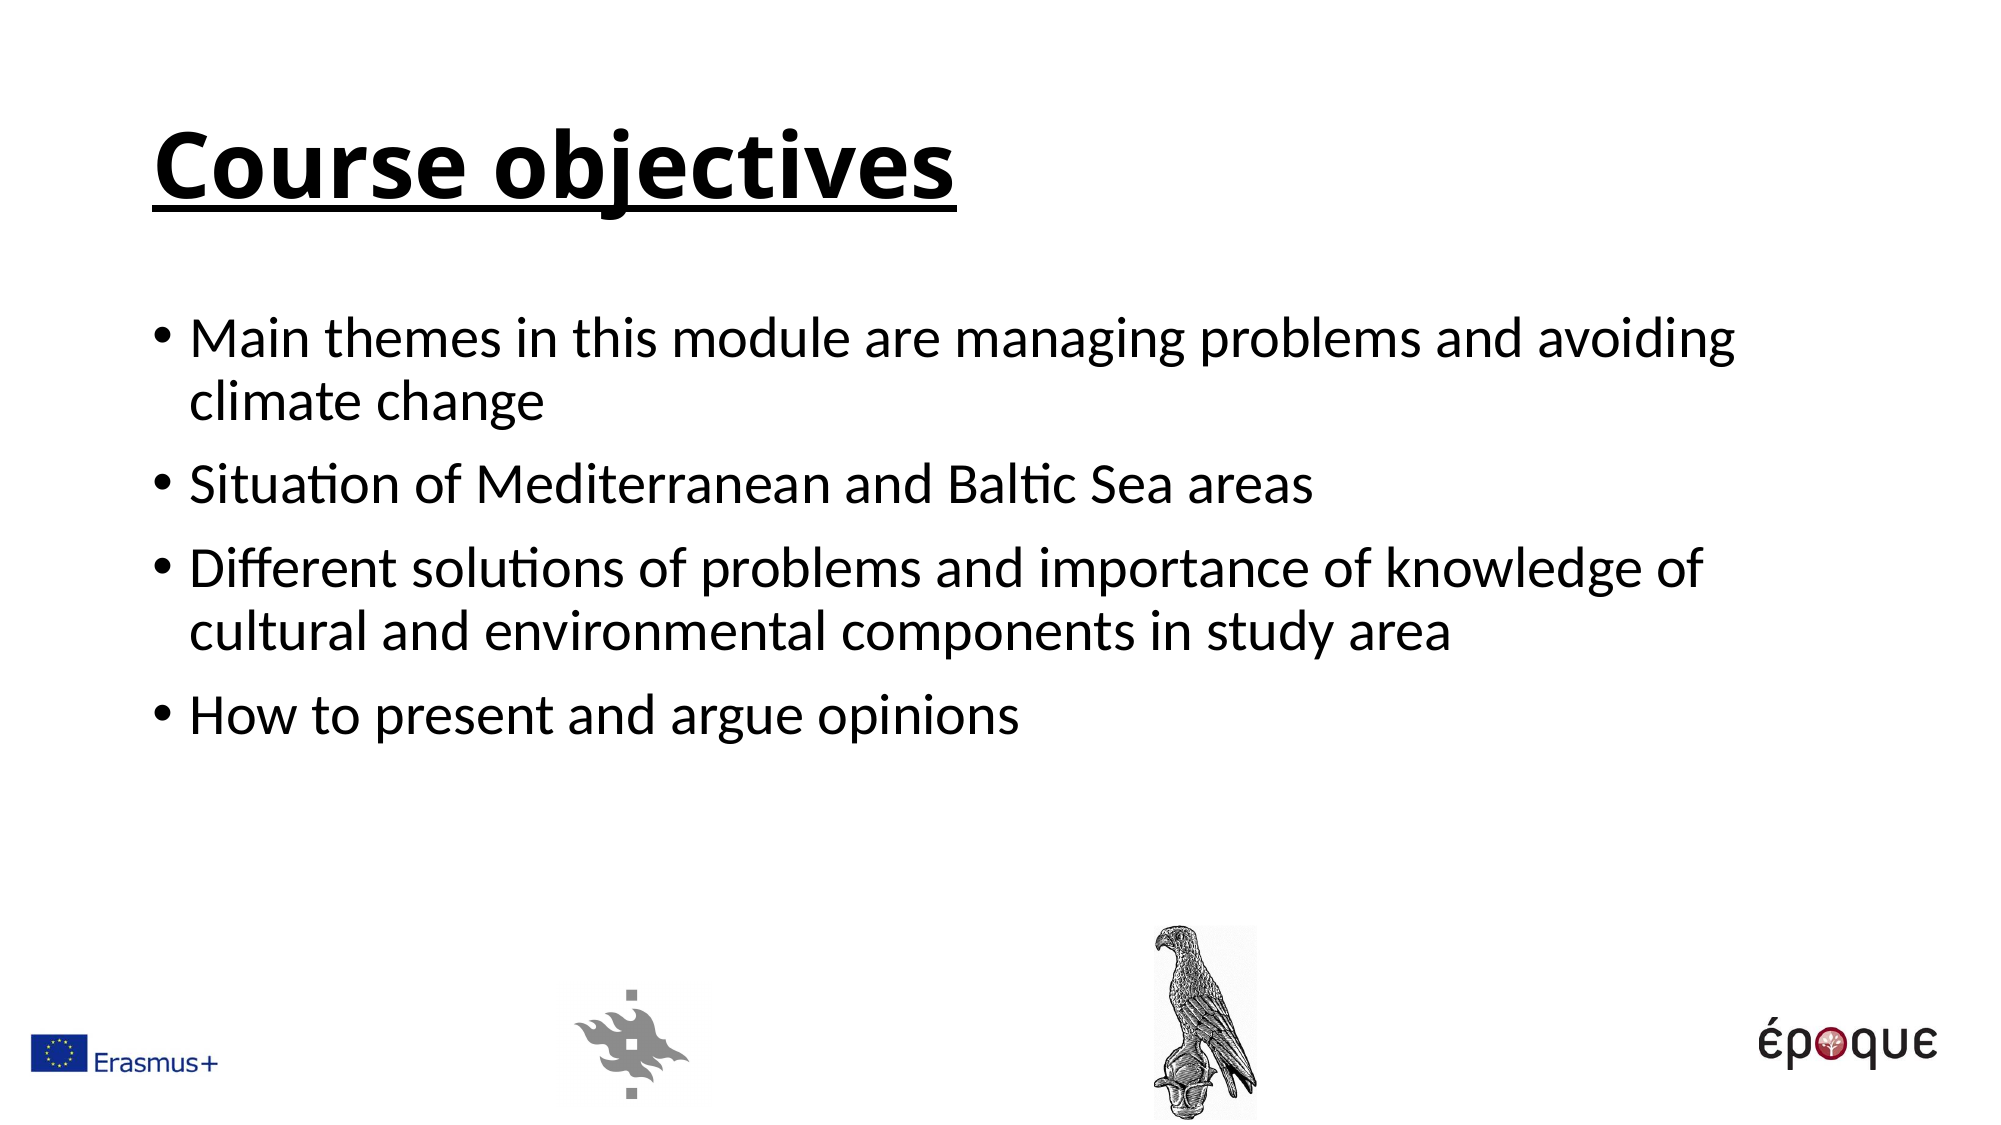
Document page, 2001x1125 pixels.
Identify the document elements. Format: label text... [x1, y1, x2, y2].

picture [1759, 1017, 1937, 1070]
picture [556, 981, 712, 1107]
title Course objectives [137, 59, 1863, 278]
picture [29, 1023, 219, 1083]
picture [1154, 925, 1258, 1120]
list Main themes in this module are managing problems and avoiding climate change Situation of Mediterranean and Baltic Sea areas Different solutions of problems and importance of knowledge of cultural and environmental components in study area How to present and argue opinions [137, 299, 1863, 1014]
